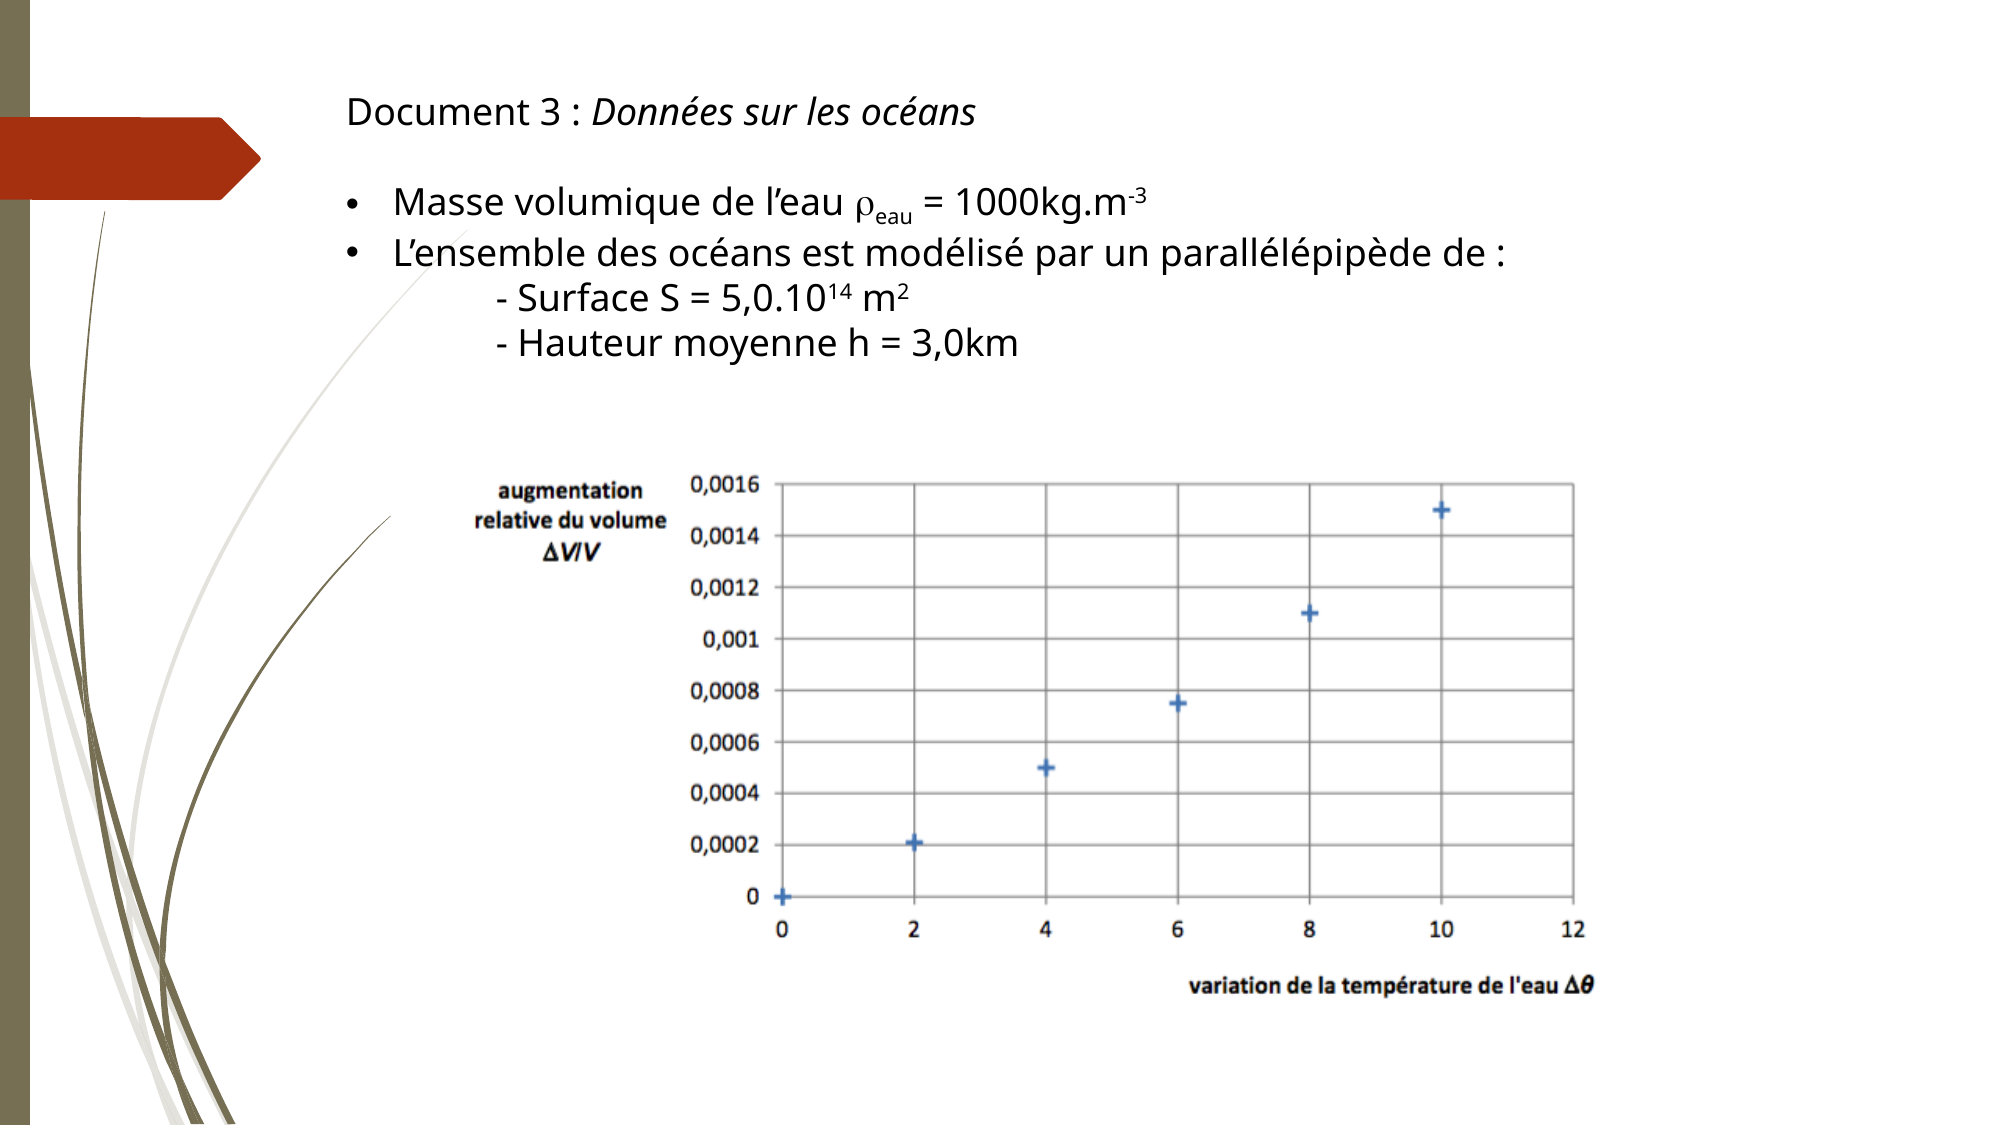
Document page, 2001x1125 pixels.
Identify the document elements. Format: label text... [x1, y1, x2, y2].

text_box Document 3 : Données sur les océans Masse volumique de l’eau eau = 1000kg.m-3 L’ensemble des océans est modélisé par un parallélépipède de : - Surface S = 5,0.1014 m2 - Hauteur moyenne h = 3,0km [331, 80, 1883, 371]
picture [451, 463, 1629, 1019]
